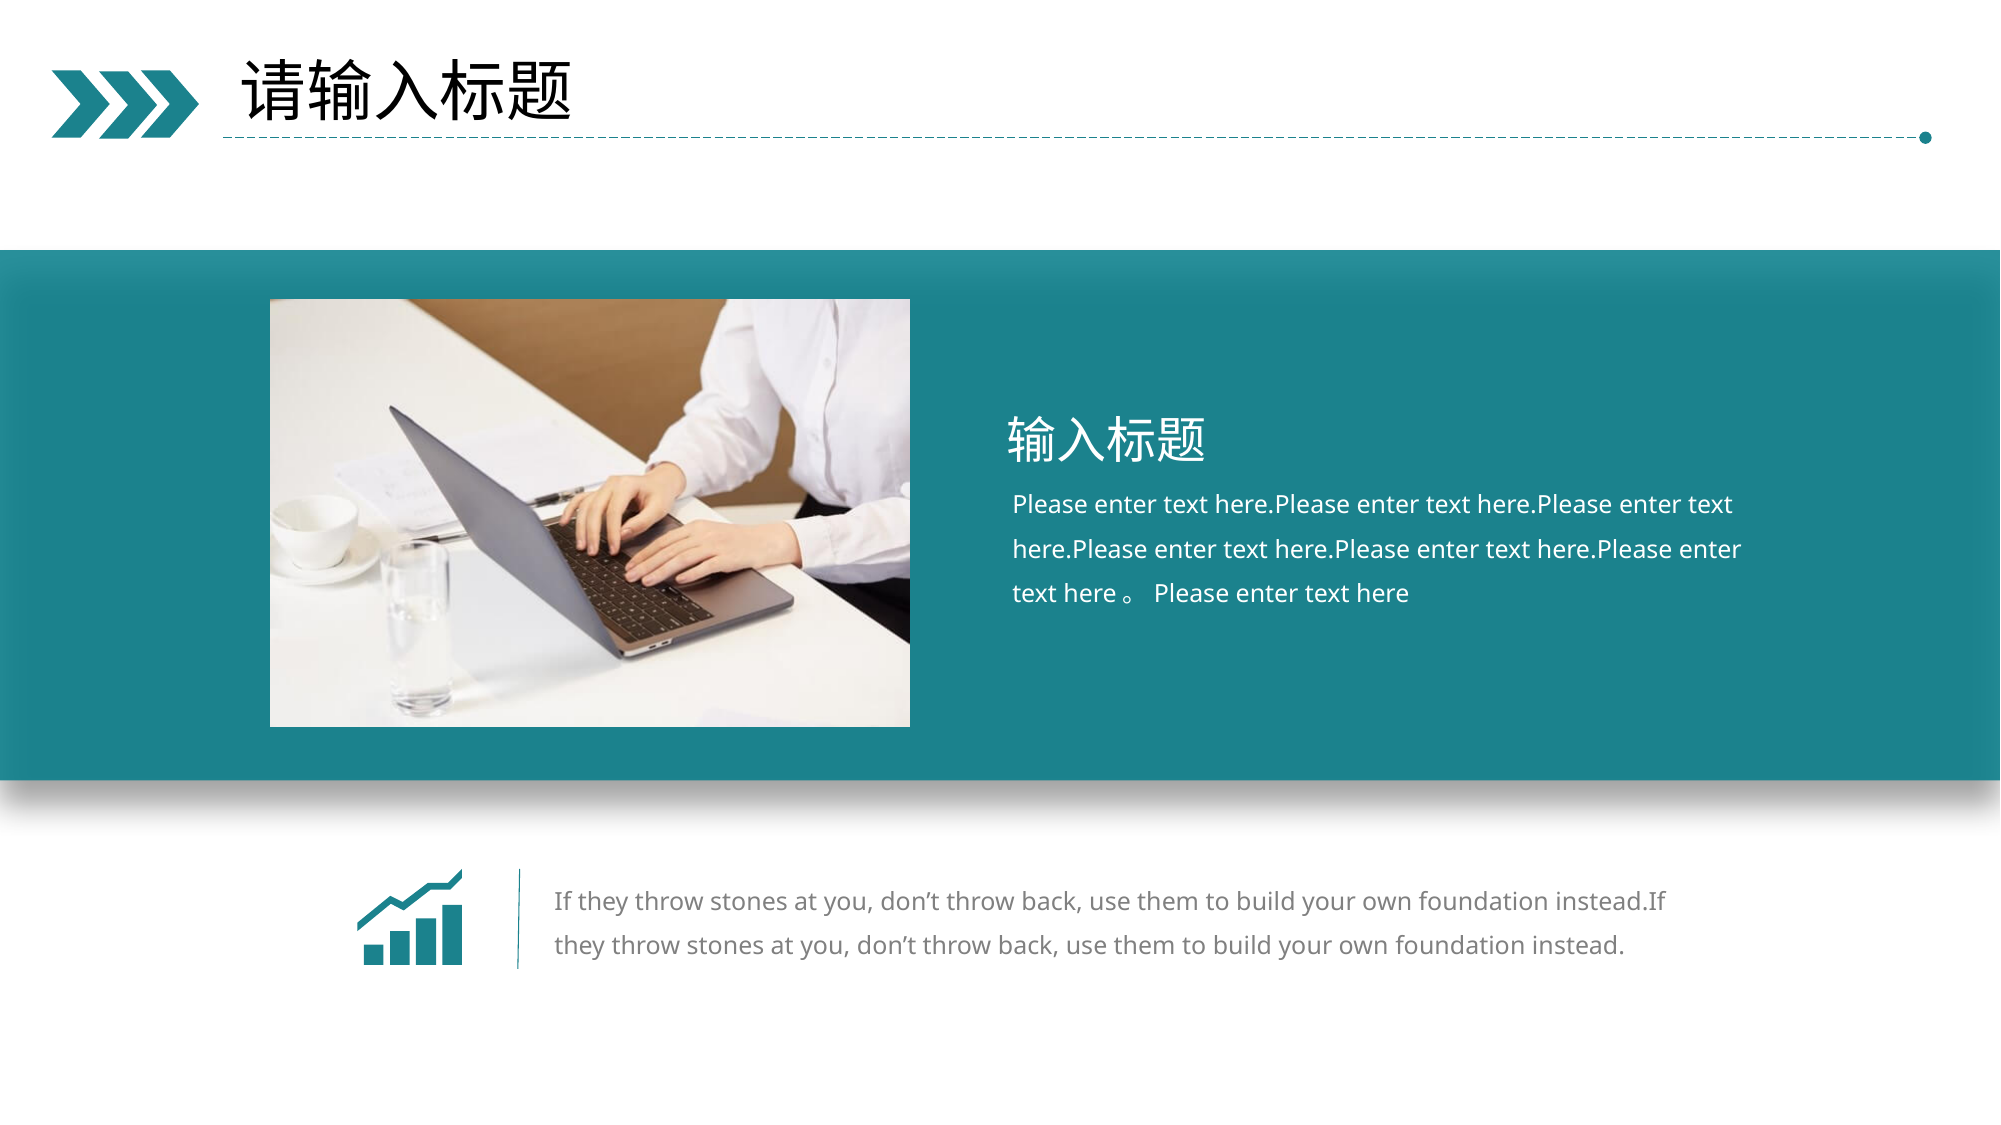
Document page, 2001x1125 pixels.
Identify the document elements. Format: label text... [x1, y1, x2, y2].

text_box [357, 868, 462, 965]
text_box Please enter text here.Please enter text here.Please enter text here.Please enter text here.Please enter text here.Please enter text here。Please enter text here [997, 465, 1775, 616]
picture [270, 299, 910, 727]
text_box [49, 69, 112, 139]
text_box 请输入标题 [225, 41, 589, 137]
text_box [138, 69, 201, 139]
text_box If they throw stones at you, don’t throw back, use them to build your own foundation instead.If they throw stones at you, don’t throw back, use them to build your own foundation instead. [539, 862, 1705, 968]
text_box [0, 249, 2000, 782]
text_box [96, 70, 159, 140]
text_box 输入标题 [992, 370, 1746, 476]
